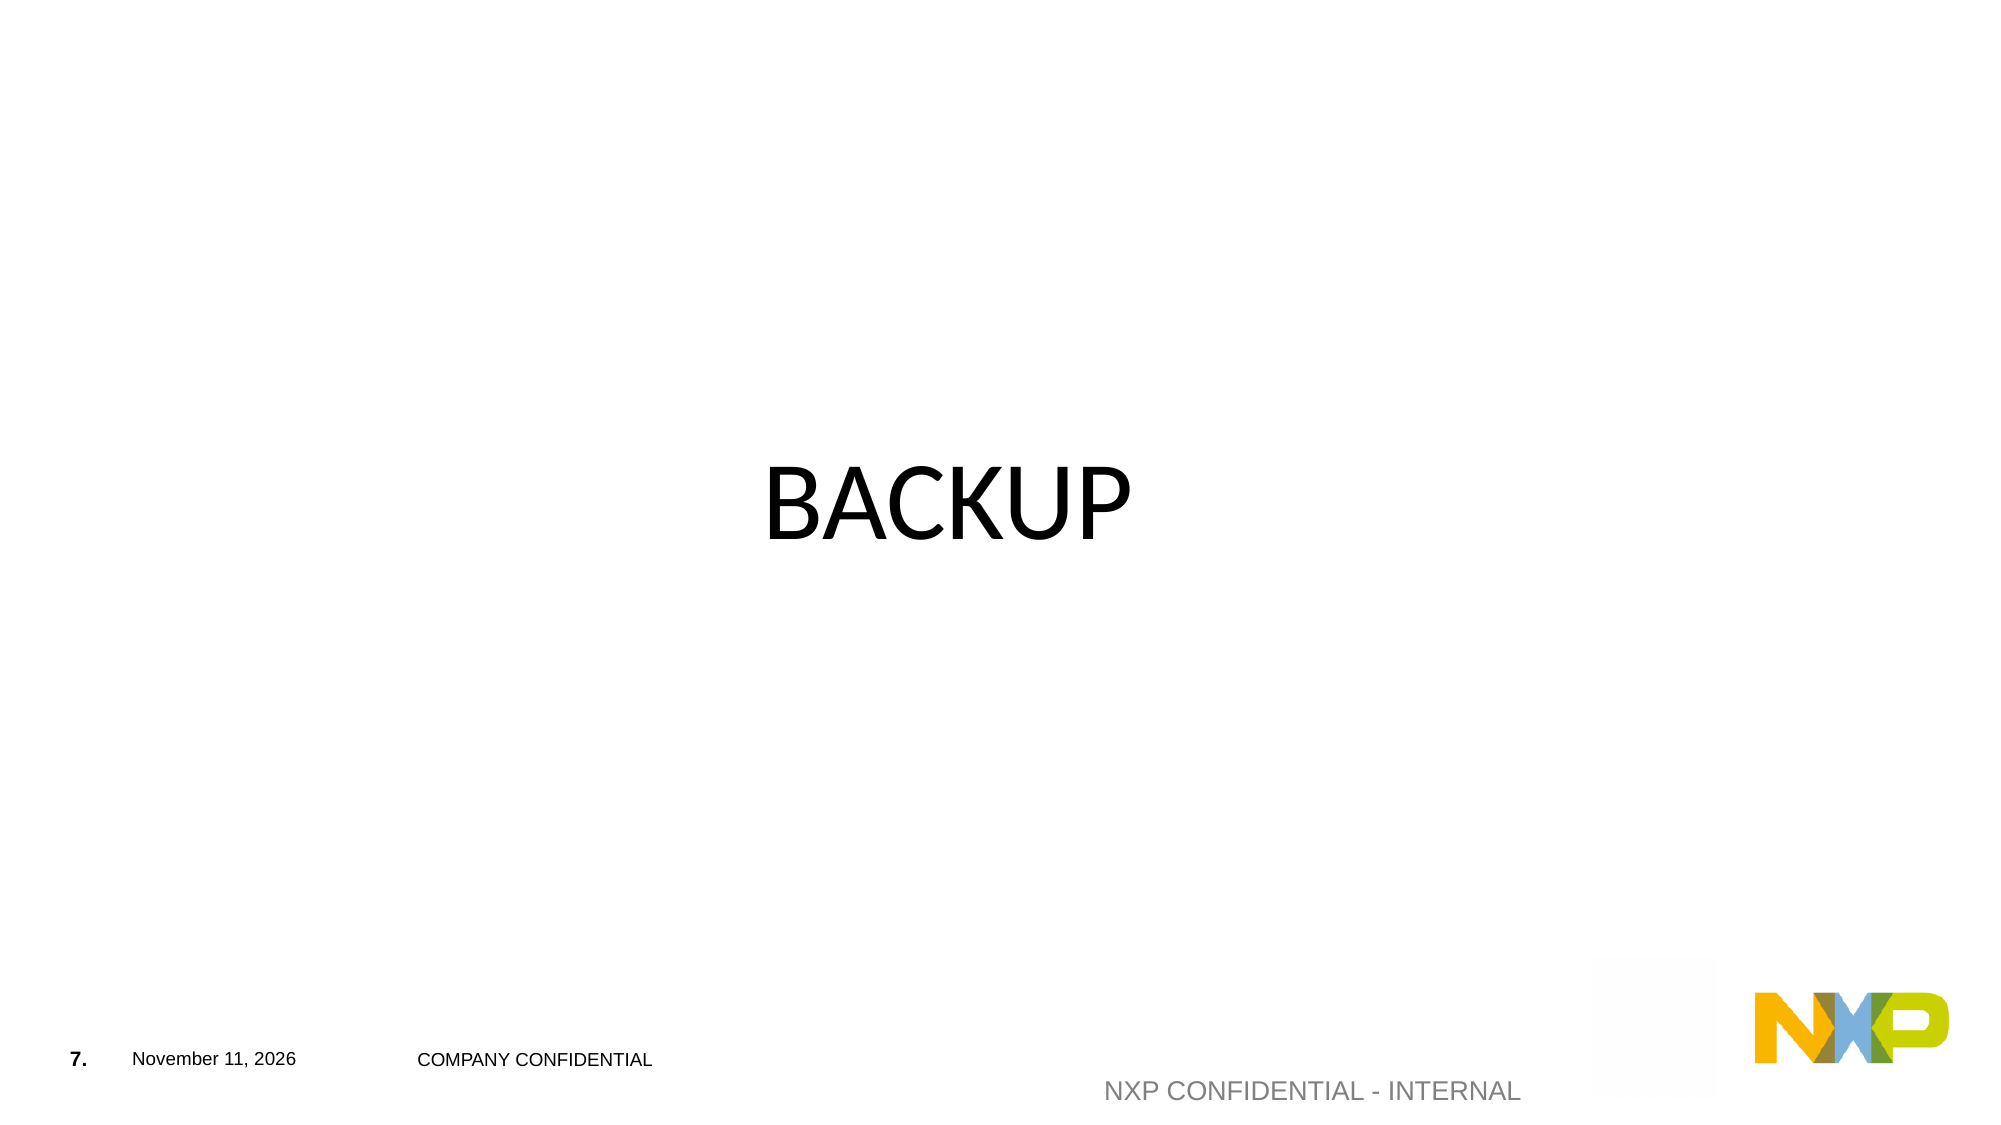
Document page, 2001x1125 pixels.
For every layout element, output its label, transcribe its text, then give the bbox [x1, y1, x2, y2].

picture [1589, 957, 2000, 1098]
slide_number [126, 1045, 402, 1071]
list BACKUP [18, 420, 1878, 792]
slide_number 6. [57, 1045, 126, 1071]
footer COMPANY CONFIDENTIAL [417, 1047, 748, 1071]
